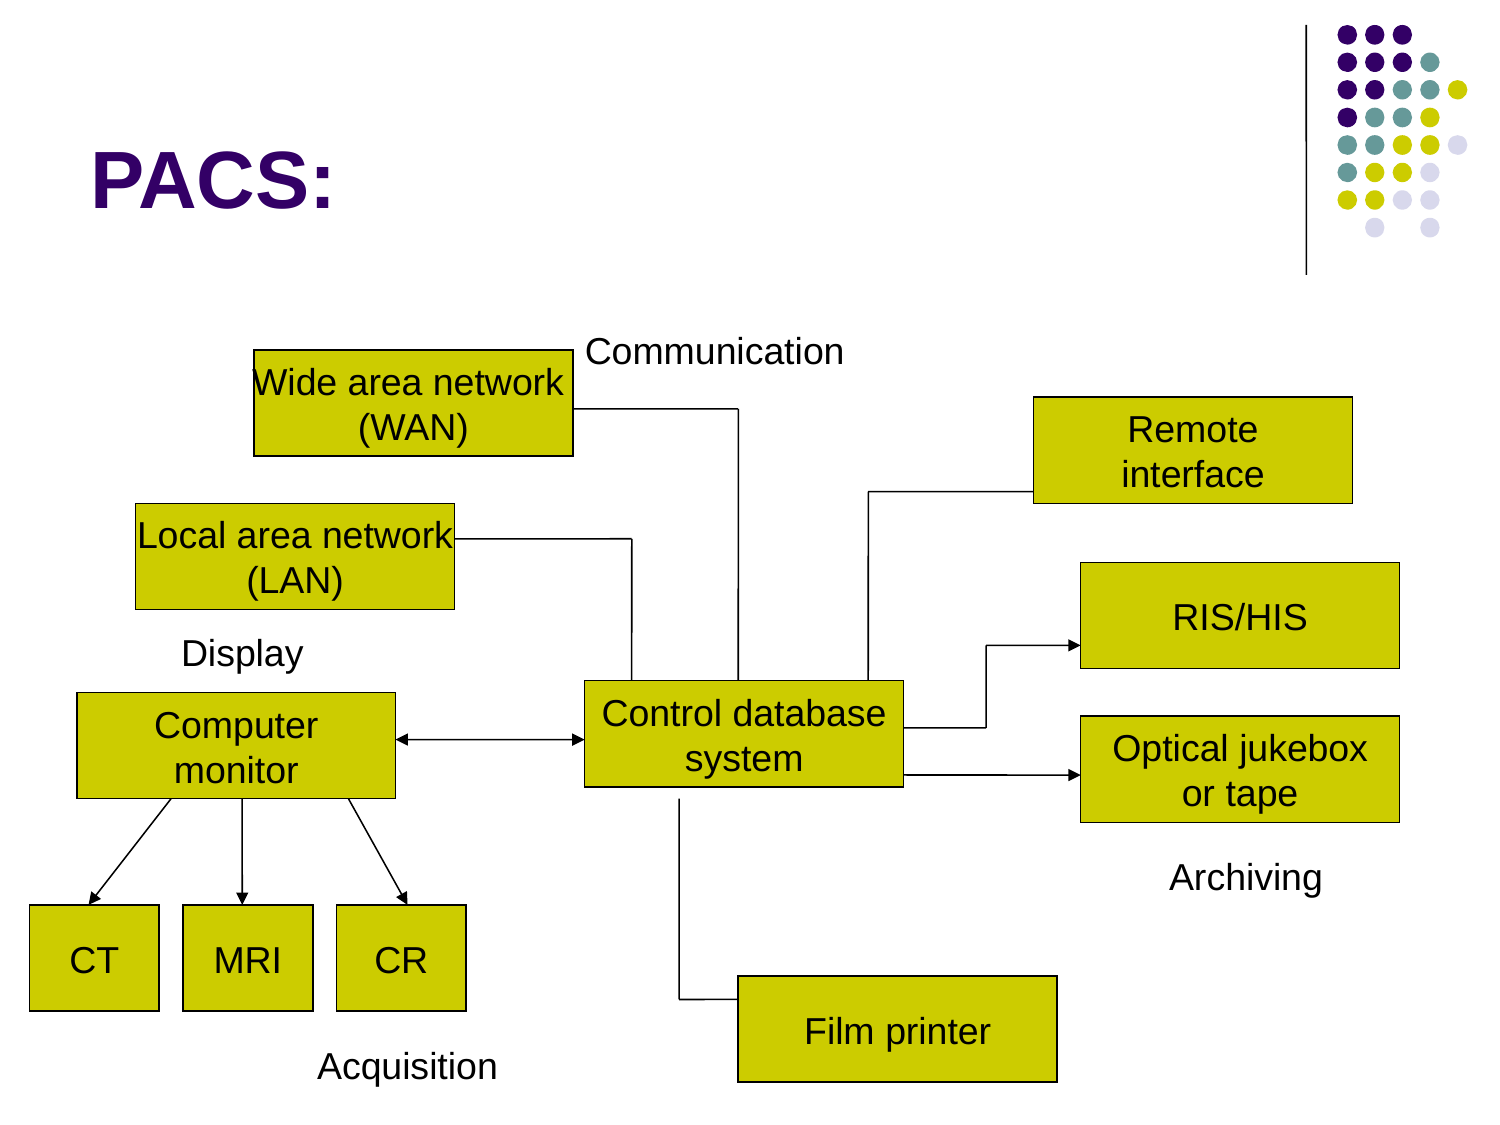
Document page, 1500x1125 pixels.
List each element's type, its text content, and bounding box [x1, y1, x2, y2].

text_box CT [29, 904, 160, 1012]
text_box RIS/HIS [1080, 562, 1400, 669]
text_box [903, 768, 1081, 782]
title PACS: [74, 19, 1313, 233]
text_box Acquisition [277, 1034, 538, 1094]
text_box [395, 733, 585, 746]
text_box Computer monitor [76, 692, 396, 799]
text_box Display [112, 621, 373, 681]
text_box Remote interface [1033, 397, 1353, 504]
text_box Communication [584, 314, 845, 386]
text_box Control database system [584, 680, 904, 787]
text_box [348, 798, 408, 905]
text_box Film printer [738, 976, 1058, 1083]
text_box [987, 639, 1081, 652]
text_box Optical jukebox or tape [1080, 716, 1400, 823]
text_box MRI [183, 904, 313, 1012]
text_box [88, 798, 172, 905]
text_box Wide area network (WAN) [253, 350, 573, 457]
text_box Local area network (LAN) [135, 503, 455, 610]
text_box Archiving [1116, 846, 1376, 905]
text_box CR [336, 904, 467, 1012]
text_box [236, 798, 249, 905]
